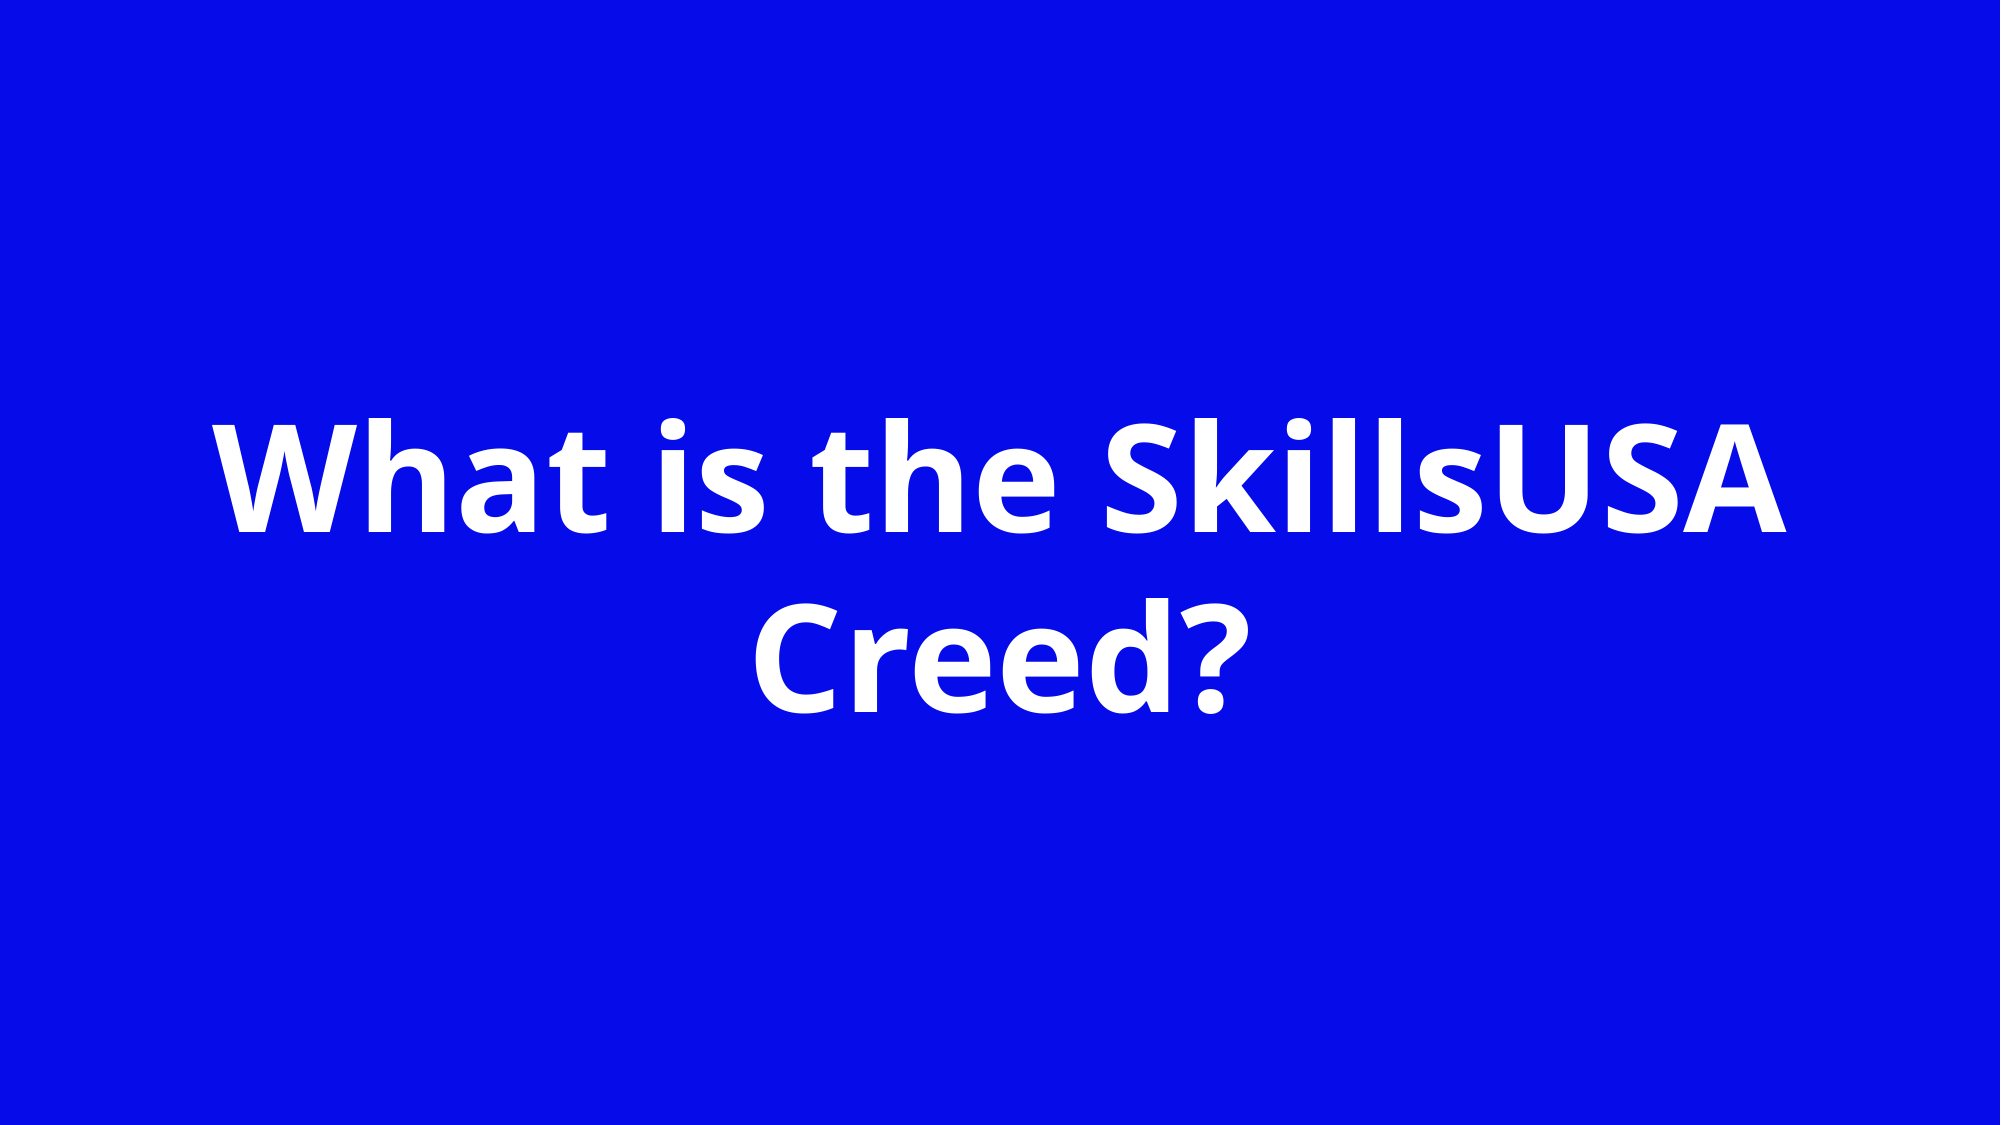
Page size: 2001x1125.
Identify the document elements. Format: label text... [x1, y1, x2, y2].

text_box What is the SkillsUSA Creed? [0, 0, 2000, 1125]
